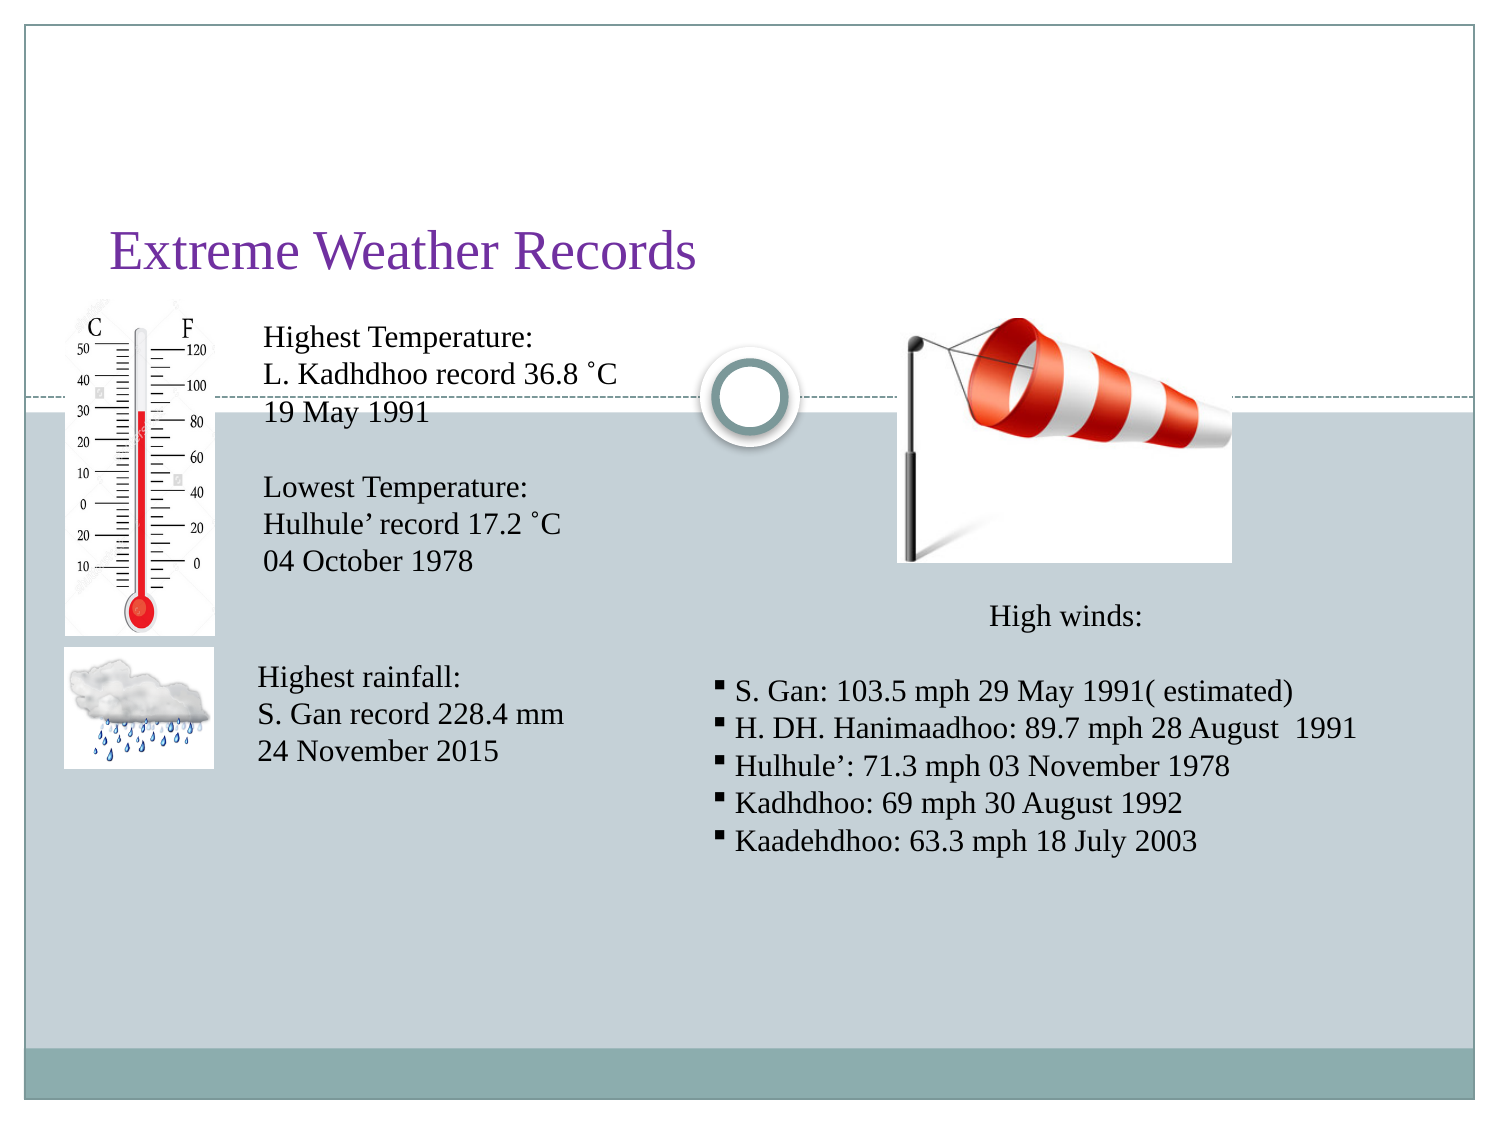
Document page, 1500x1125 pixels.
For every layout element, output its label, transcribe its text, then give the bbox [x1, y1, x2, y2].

text_box [19, 122, 57, 161]
text_box Highest Temperature: L. Kadhdhoo record 36.8 ˚C 19 May 1991 Lowest Temperature: Hulhule’ record 17.2 ˚C 04 October 1978 [248, 308, 701, 586]
picture [65, 299, 215, 637]
picture [897, 318, 1233, 563]
title Extreme Weather Records [65, 174, 757, 288]
text_box High winds: S. Gan: 103.5 mph 29 May 1991( estimated) H. DH. Hanimaadhoo: 89.7 mph 28 August 1991 Hulhule’: 71.3 mph 03 November 1978 Kadhdhoo: 69 mph 30 August 1992 Kaadehdhoo: 63.3 mph 18 July 2003 [697, 587, 1435, 865]
picture [64, 647, 214, 769]
text_box Highest rainfall: S. Gan record 228.4 mm 24 November 2015 [242, 648, 636, 776]
